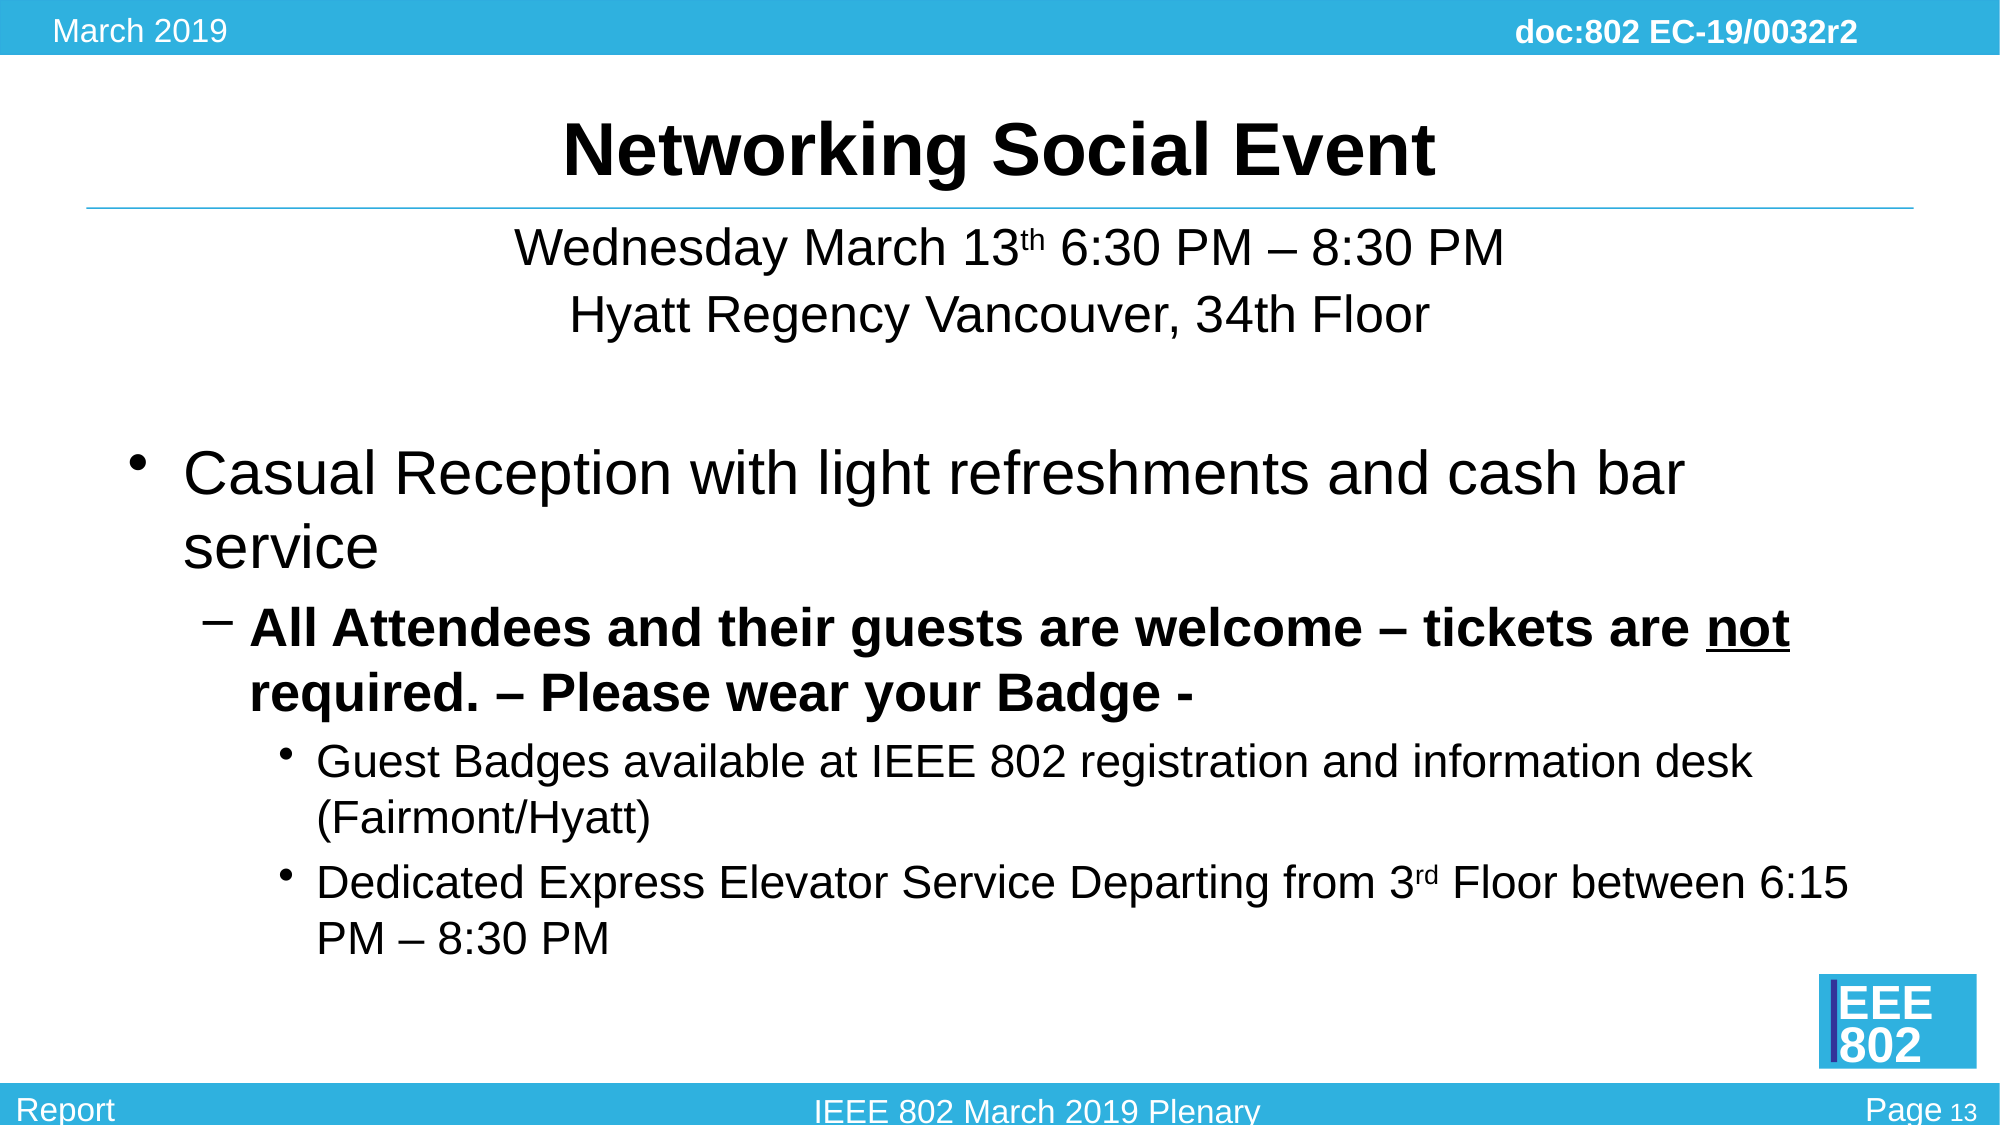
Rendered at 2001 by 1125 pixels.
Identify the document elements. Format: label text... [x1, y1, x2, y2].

title Networking Social Event Wednesday March 13th 6:30 PM – 8:30 PM Hyatt Regency Vancouver, 34th Floor [294, 62, 1706, 382]
list Casual Reception with light refreshments and cash bar service All Attendees and their guests are welcome – tickets are not required. – Please wear your Badge - Guest Badges available at IEEE 802 registration and information desk (Fairmont/Hyatt) Dedicated Express Elevator Service Departing from 3rd Floor between 6:15 PM – 8:30 PM [112, 425, 1875, 975]
